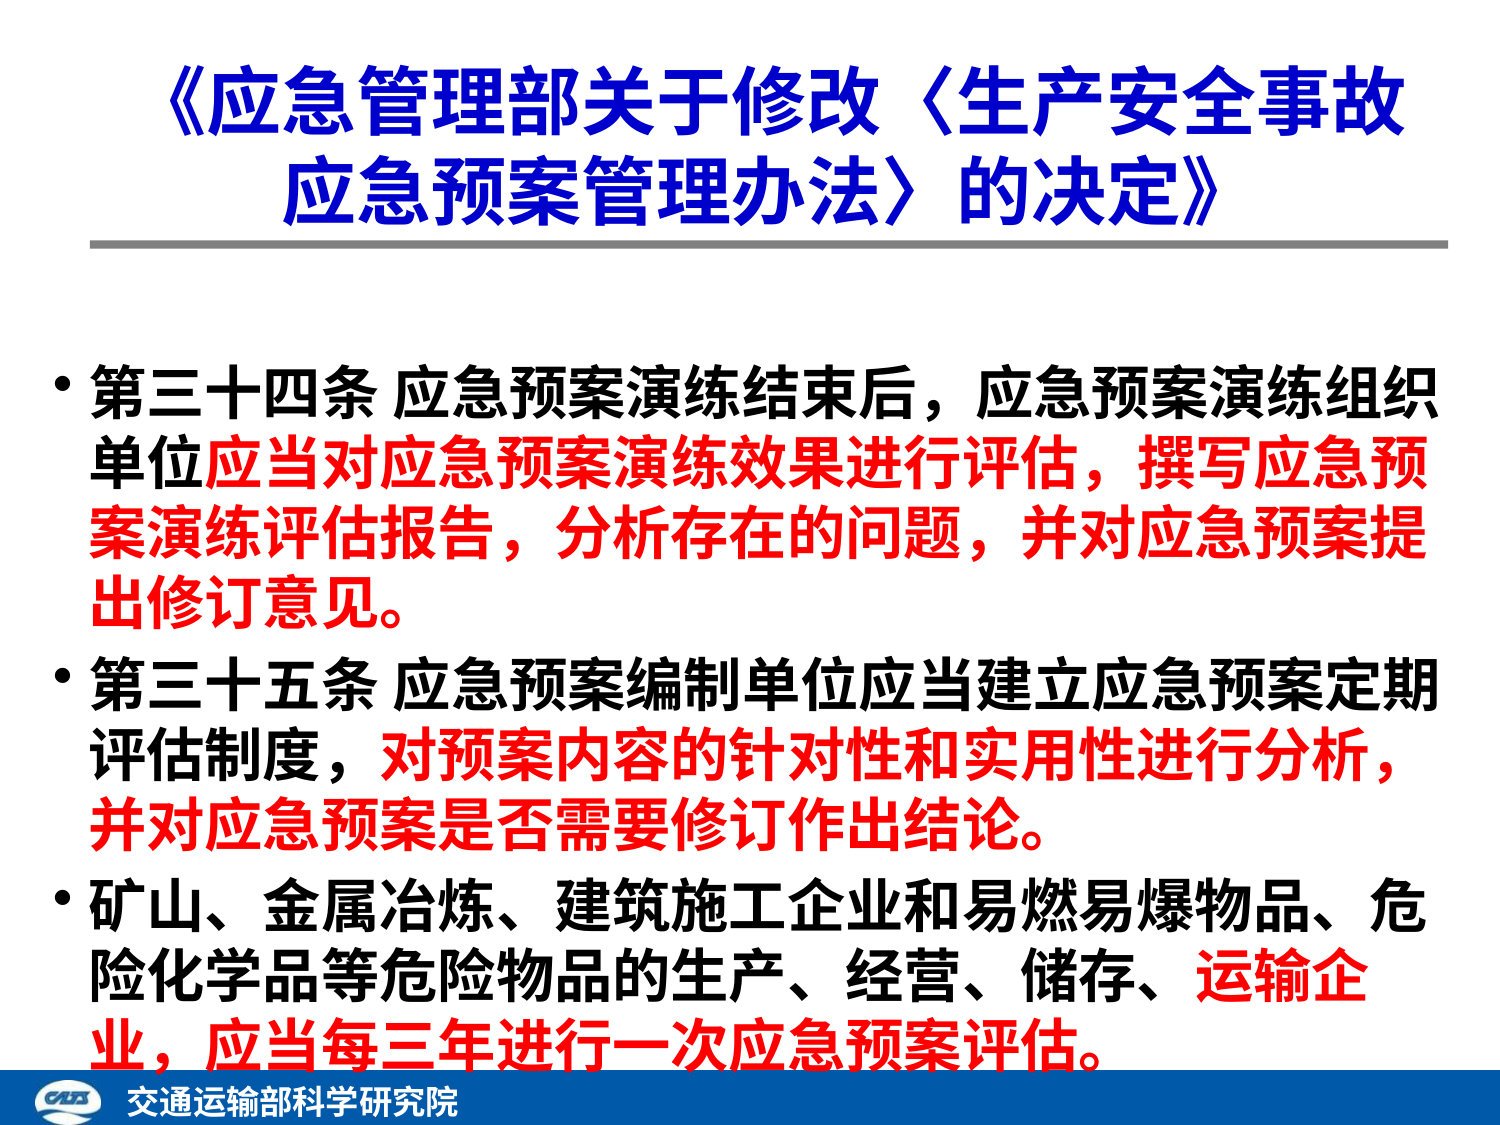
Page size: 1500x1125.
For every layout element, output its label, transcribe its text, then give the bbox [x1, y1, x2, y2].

picture [234, 1087, 246, 1093]
picture [283, 1091, 287, 1109]
text_box 第三十四条 应急预案演练结束后，应急预案演练组织单位应当对应急预案演练效果进行评估，撰写应急预案演练评估报告，分析存在的问题，并对应急预案提出修订意见。 第三十五条 应急预案编制单位应当建立应急预案定期评估制度，对预案内容的针对性和实用性进行分析，并对应急预案是否需要修订作出结论。 矿山、金属冶炼、建筑施工企业和易燃易爆物品、危险化学品等危险物品的生产、经营、储存、运输企业，应当每三年进行一次应急预案评估。 [38, 348, 1500, 1087]
text_box 《应急管理部关于修改〈生产安全事故应急预案管理办法〉的决定》 [113, 47, 1425, 243]
picture [0, 1070, 1500, 1125]
